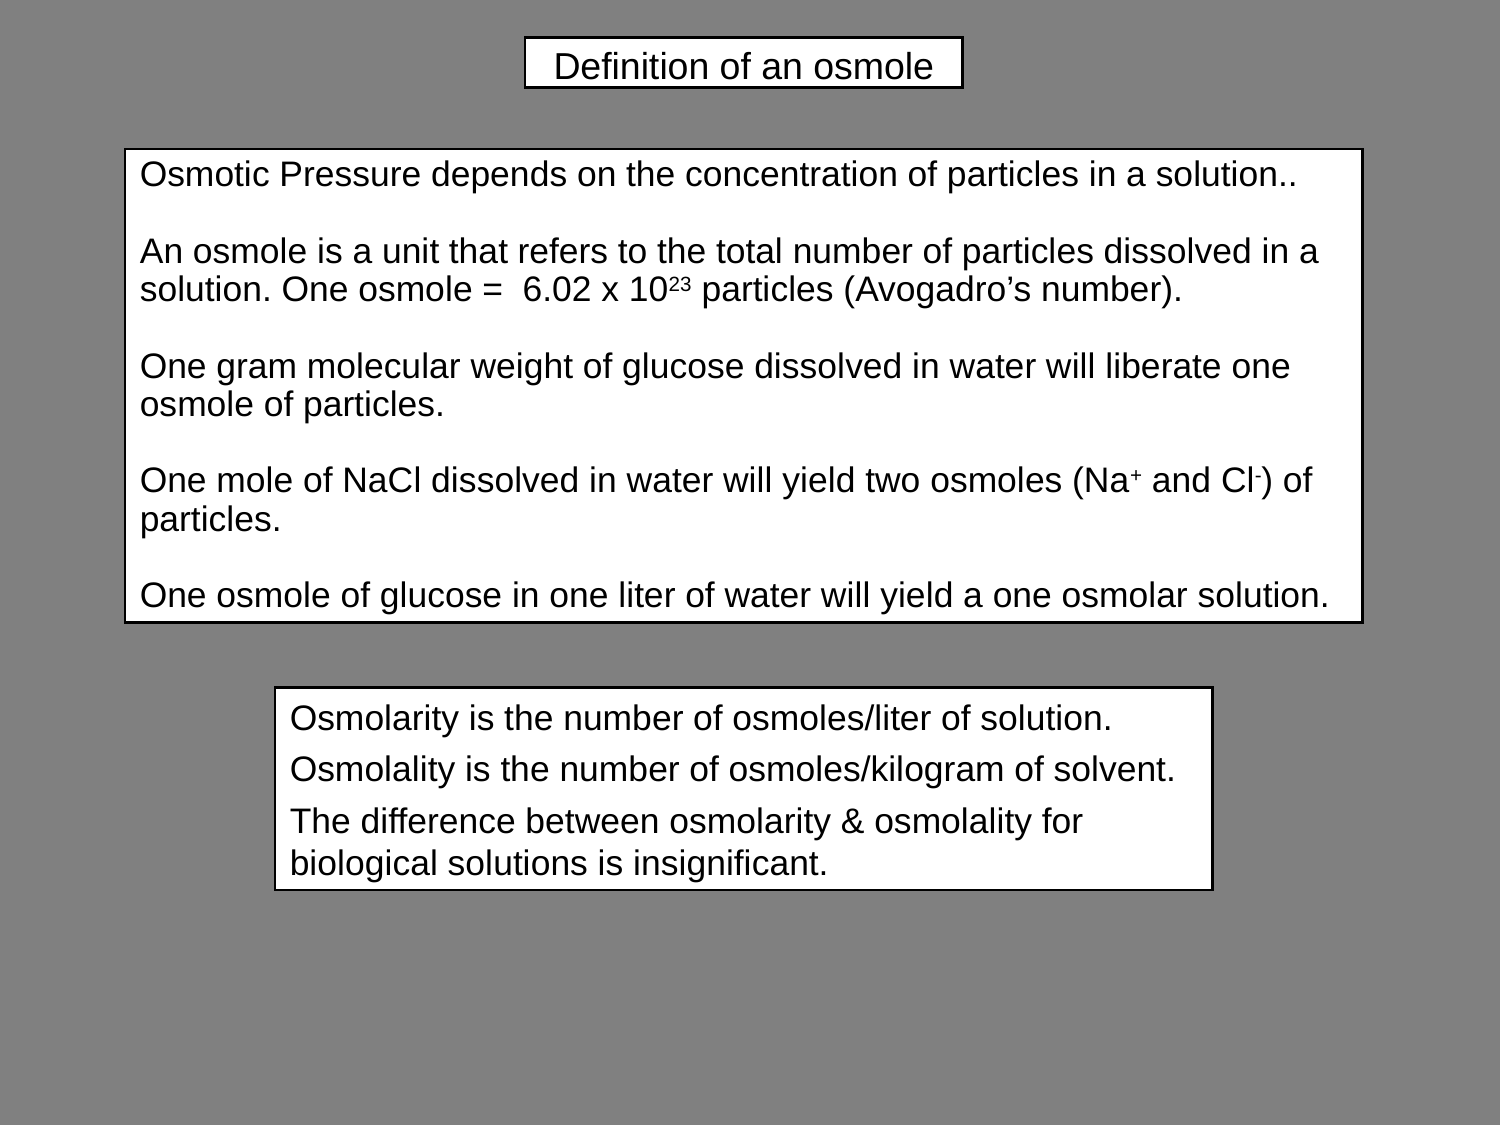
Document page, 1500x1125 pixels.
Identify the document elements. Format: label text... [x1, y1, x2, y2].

title Definition of an osmole [524, 36, 964, 89]
text_box Osmotic Pressure depends on the concentration of particles in a solution.. An osmole is a unit that refers to the total number of particles dissolved in a solution. One osmole = 6.02 x 1023 particles (Avogadro’s number). One gram molecular weight of glucose dissolved in water will liberate one osmole of particles. One mole of NaCl dissolved in water will yield two osmoles (Na+ and Cl-) of particles. One osmole of glucose in one liter of water will yield a one osmolar solution. [125, 148, 1363, 623]
text_box Osmolarity is the number of osmoles/liter of solution. Osmolality is the number of osmoles/kilogram of solvent. The difference between osmolarity & osmolality for biological solutions is insignificant. [275, 687, 1213, 890]
